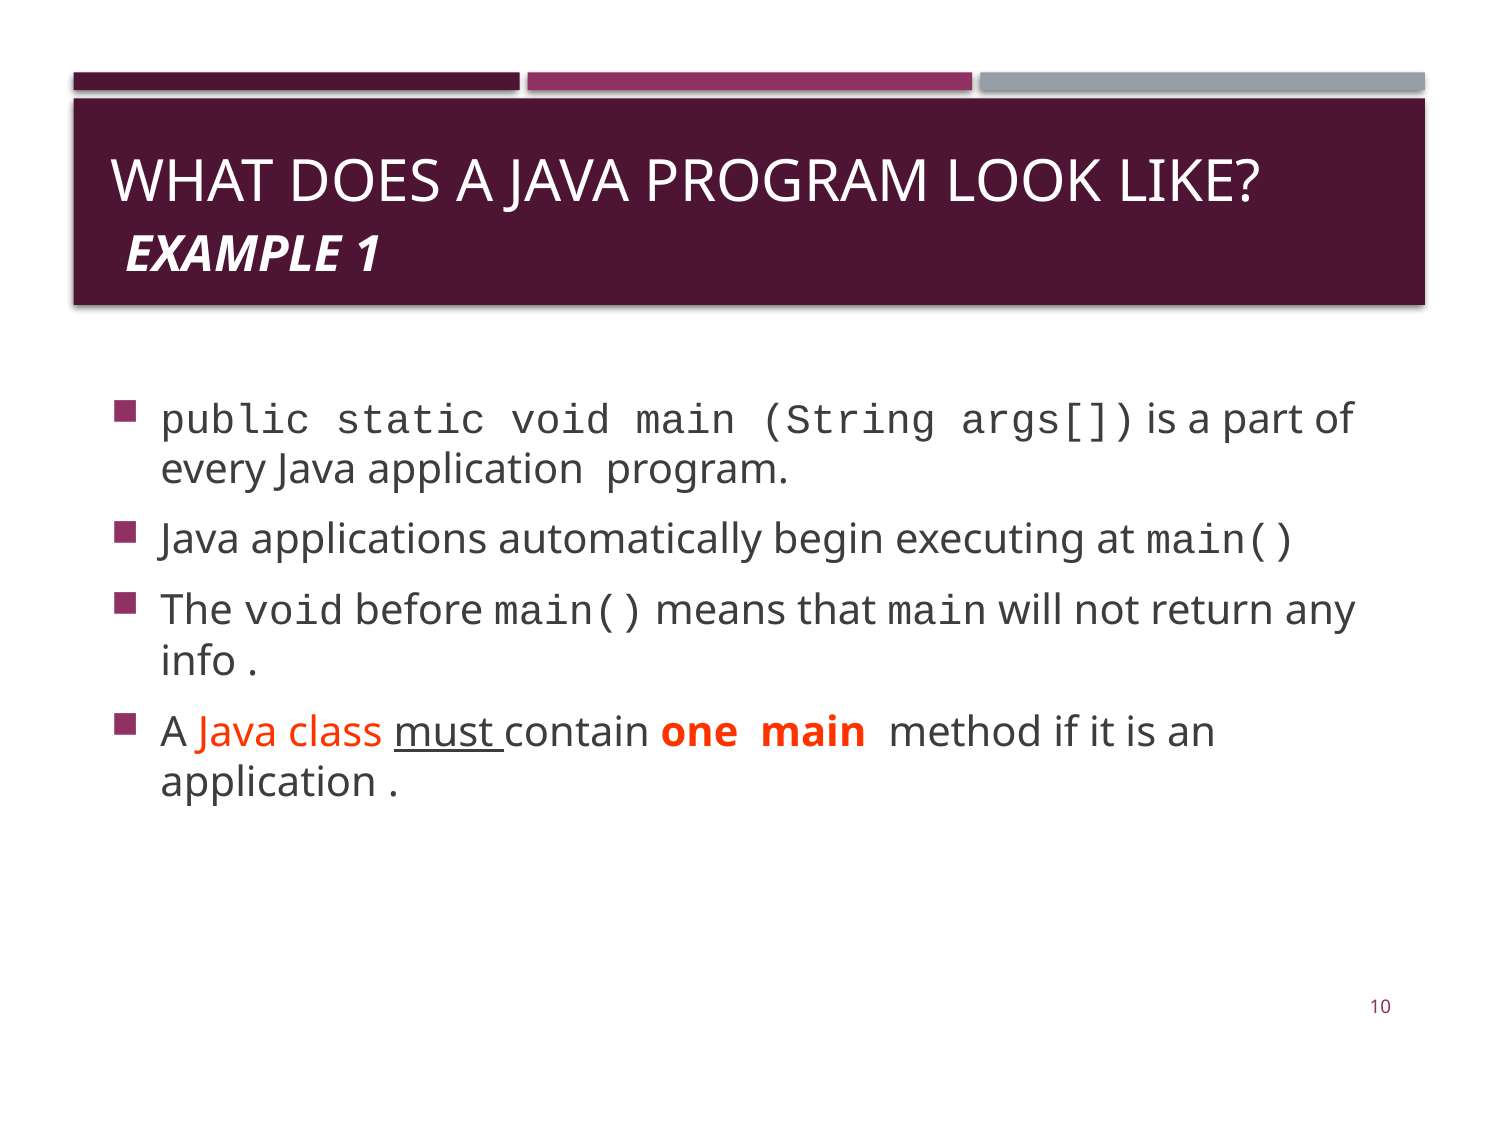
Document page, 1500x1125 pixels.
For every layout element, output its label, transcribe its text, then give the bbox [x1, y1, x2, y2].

title What does a Java program look like? Example 1 [95, 112, 1406, 291]
slide_number 10 [1279, 1007, 1406, 1037]
list public static void main (String args[]) is a part of every Java application program. Java applications automatically begin executing at main() The void before main() means that main will not return any info . A Java class must contain one main method if it is an application . [95, 331, 1471, 1007]
